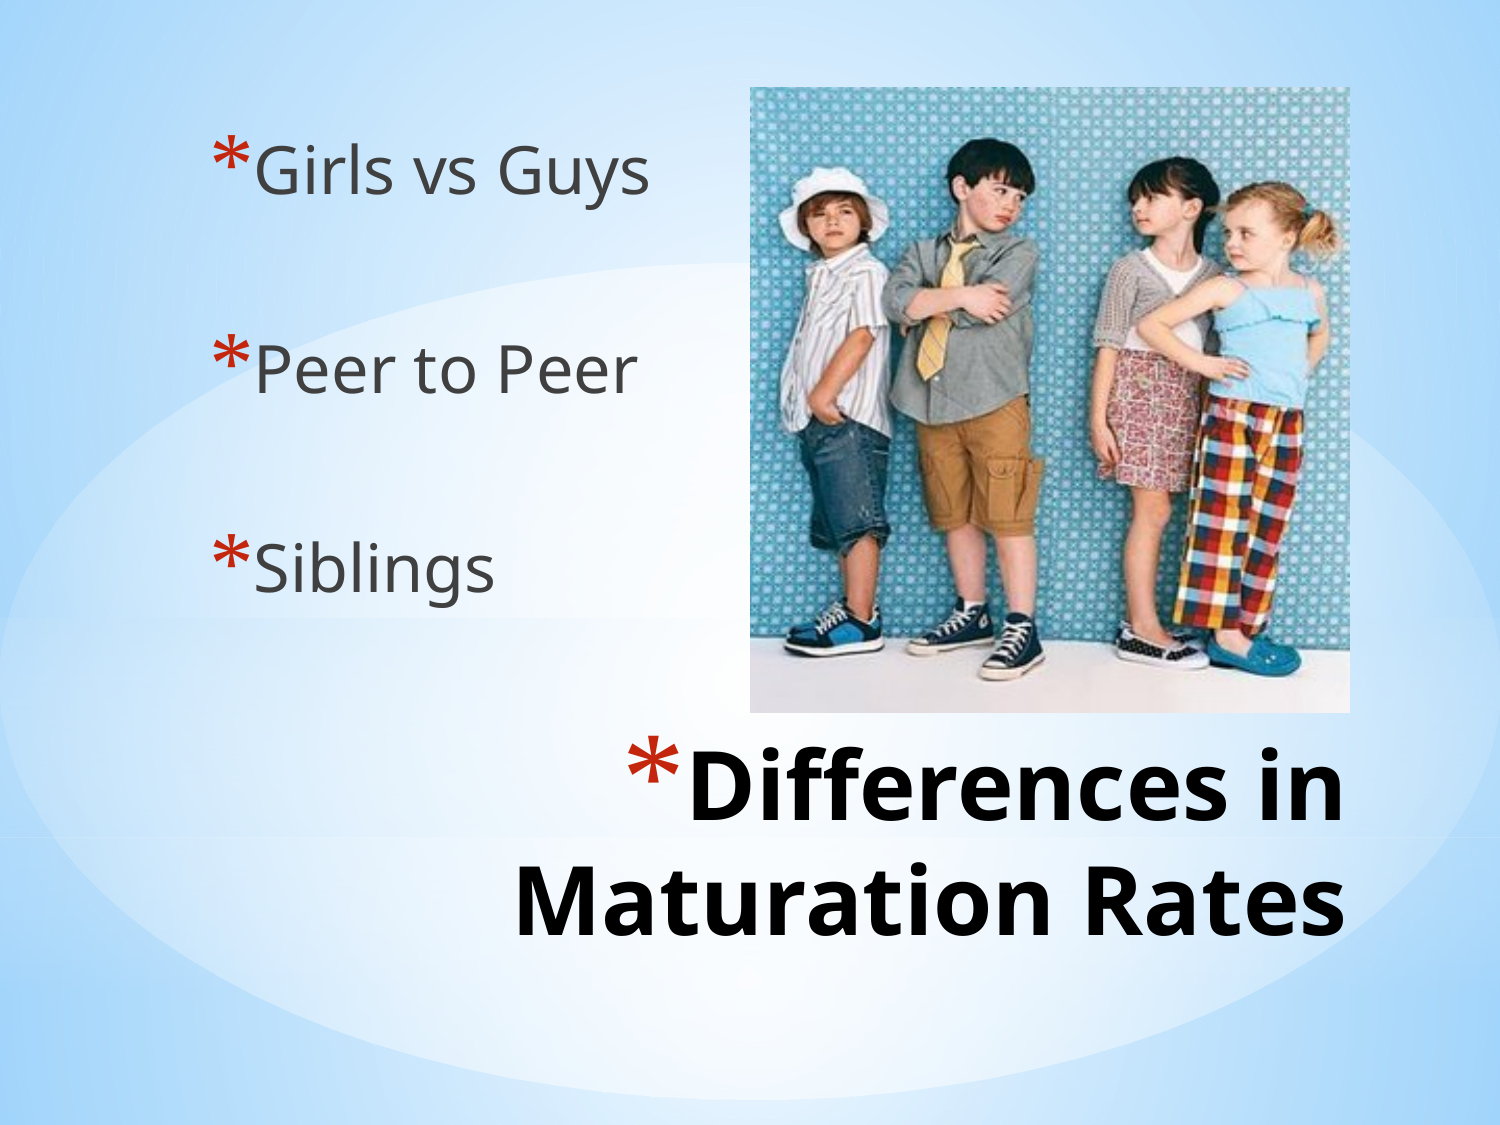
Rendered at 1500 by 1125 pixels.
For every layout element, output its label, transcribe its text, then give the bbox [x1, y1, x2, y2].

title Differences in Maturation Rates [294, 717, 1363, 905]
list Girls vs Guys Peer to Peer Siblings [187, 120, 743, 690]
picture [749, 87, 1351, 713]
